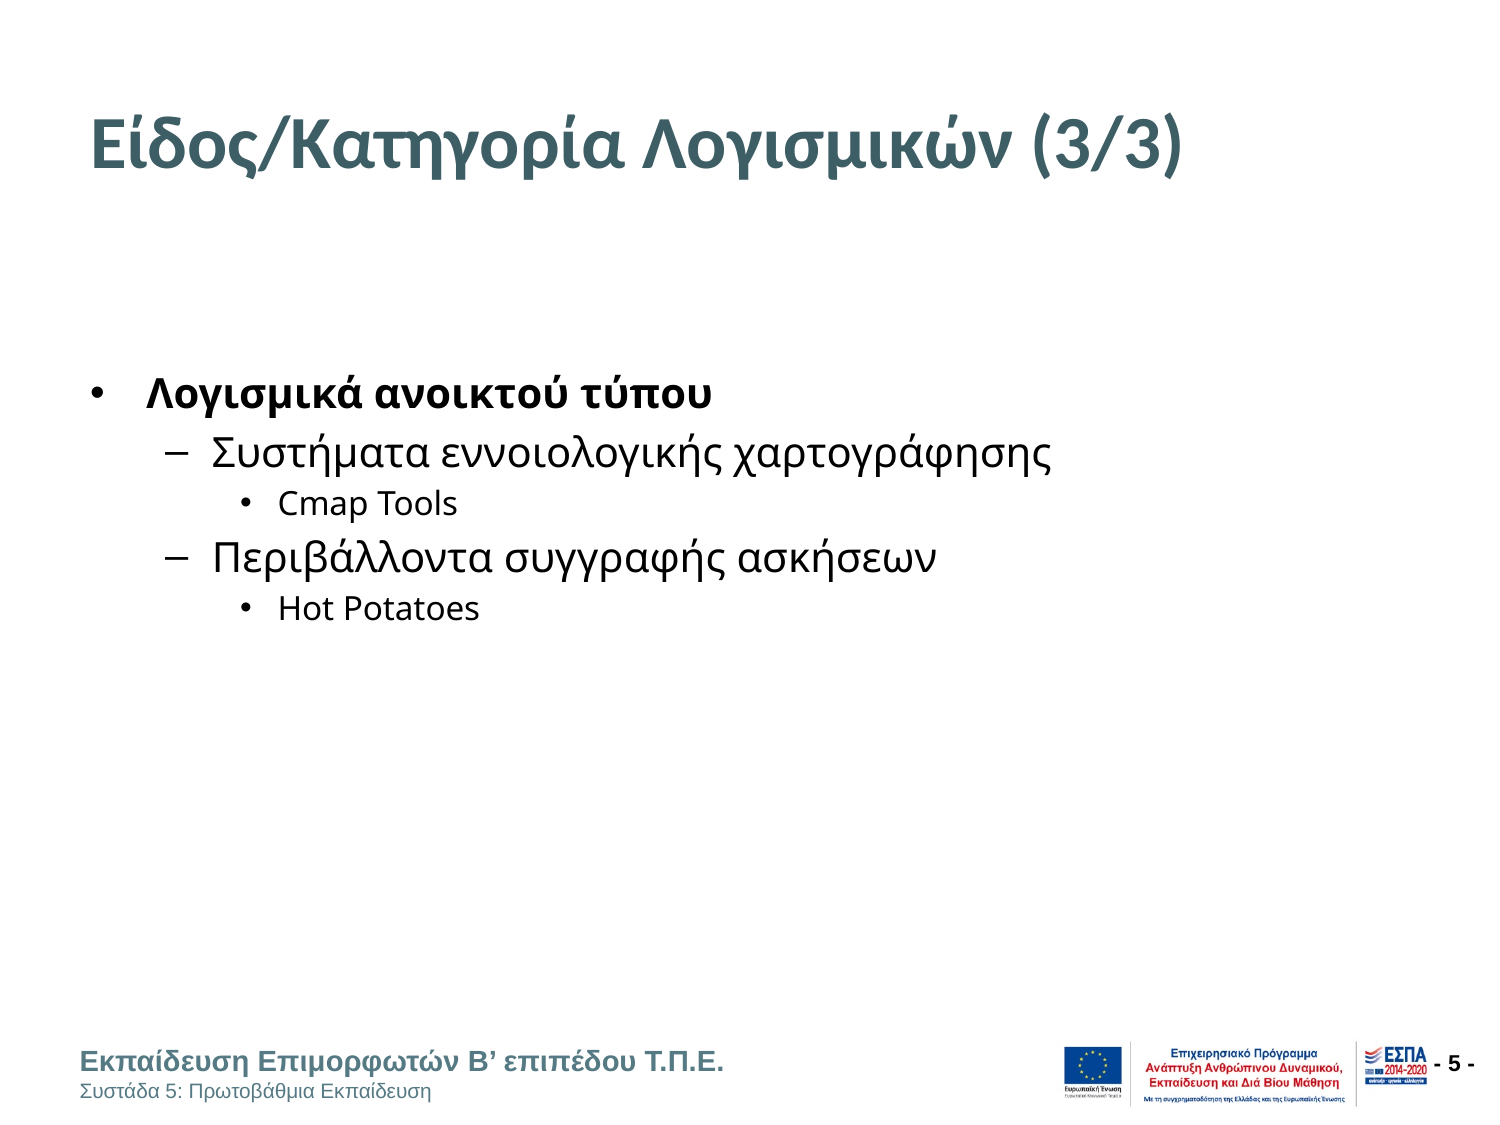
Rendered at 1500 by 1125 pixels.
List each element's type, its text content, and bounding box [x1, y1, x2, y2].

picture [1055, 1037, 1436, 1111]
title Είδος/Κατηγορία Λογισμικών (3/3) [75, 45, 1247, 233]
list Λογισμικά ανοικτού τύπου Συστήματα εννοιολογικής χαρτογράφησης Cmap Tools Περιβάλλοντα συγγραφής ασκήσεων Hot Potatoes [75, 326, 1425, 1035]
